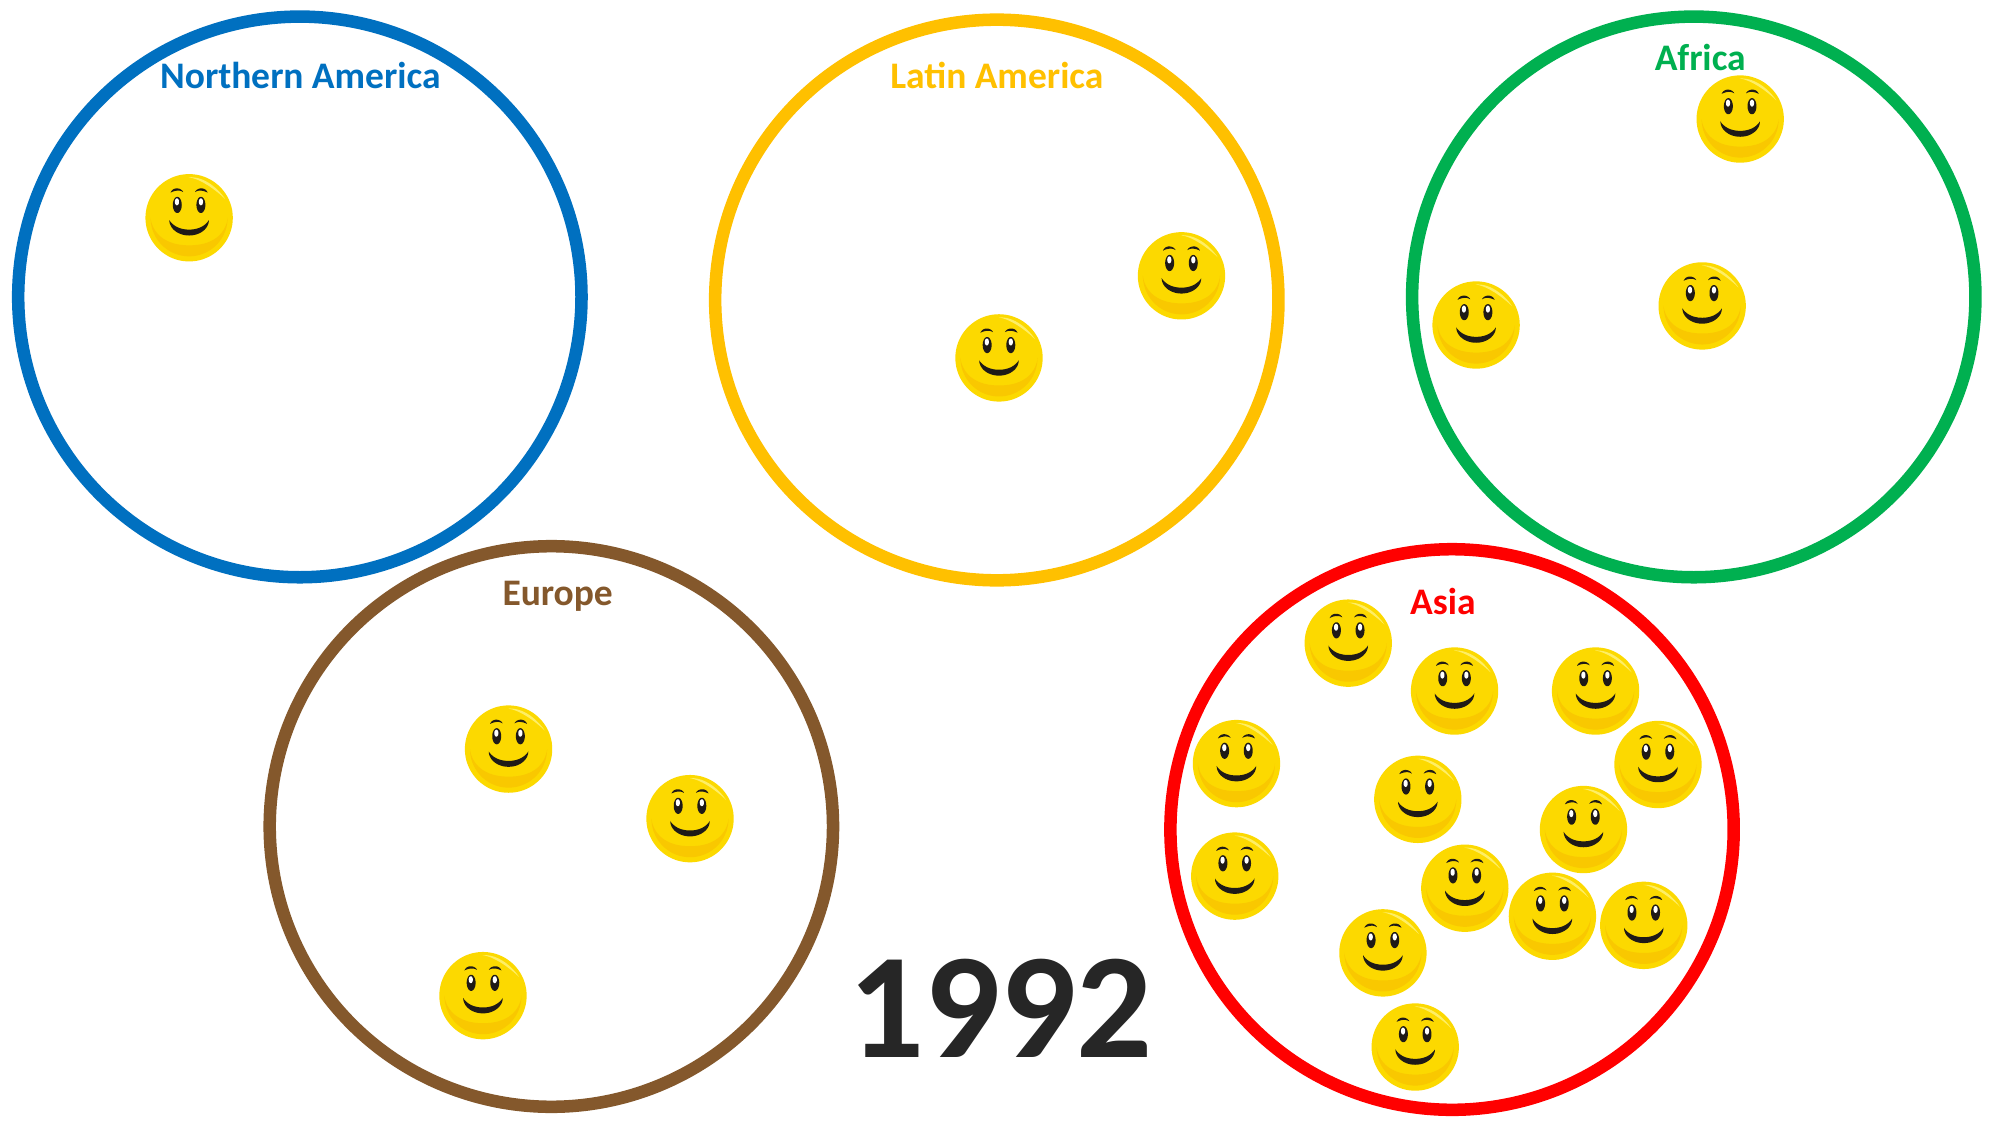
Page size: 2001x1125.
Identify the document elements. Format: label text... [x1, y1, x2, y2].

text_box [881, 18, 1112, 43]
picture [1374, 755, 1462, 843]
text_box [1411, 15, 1977, 579]
text_box Latin America [875, 43, 1122, 104]
picture [1600, 881, 1688, 970]
picture [1190, 832, 1279, 920]
text_box 1992 [820, 900, 1181, 1095]
text_box [714, 46, 1280, 582]
text_box Northern America [145, 43, 497, 104]
picture [1410, 647, 1499, 735]
text_box [17, 61, 583, 579]
text_box [1169, 548, 1735, 1111]
picture [1658, 262, 1746, 350]
picture [1371, 1003, 1459, 1091]
picture [1432, 281, 1520, 369]
picture [646, 774, 734, 863]
picture [1696, 75, 1784, 163]
picture [439, 951, 527, 1040]
text_box [178, 15, 422, 43]
picture [1339, 647, 1702, 997]
picture [1137, 232, 1226, 320]
text_box Africa [1640, 25, 1788, 86]
picture [464, 705, 553, 793]
text_box Asia [1395, 569, 1493, 630]
text_box [268, 545, 835, 1108]
text_box Europe [488, 560, 647, 621]
picture [955, 314, 1043, 402]
picture [1192, 719, 1281, 808]
picture [145, 174, 233, 262]
picture [1304, 599, 1392, 687]
